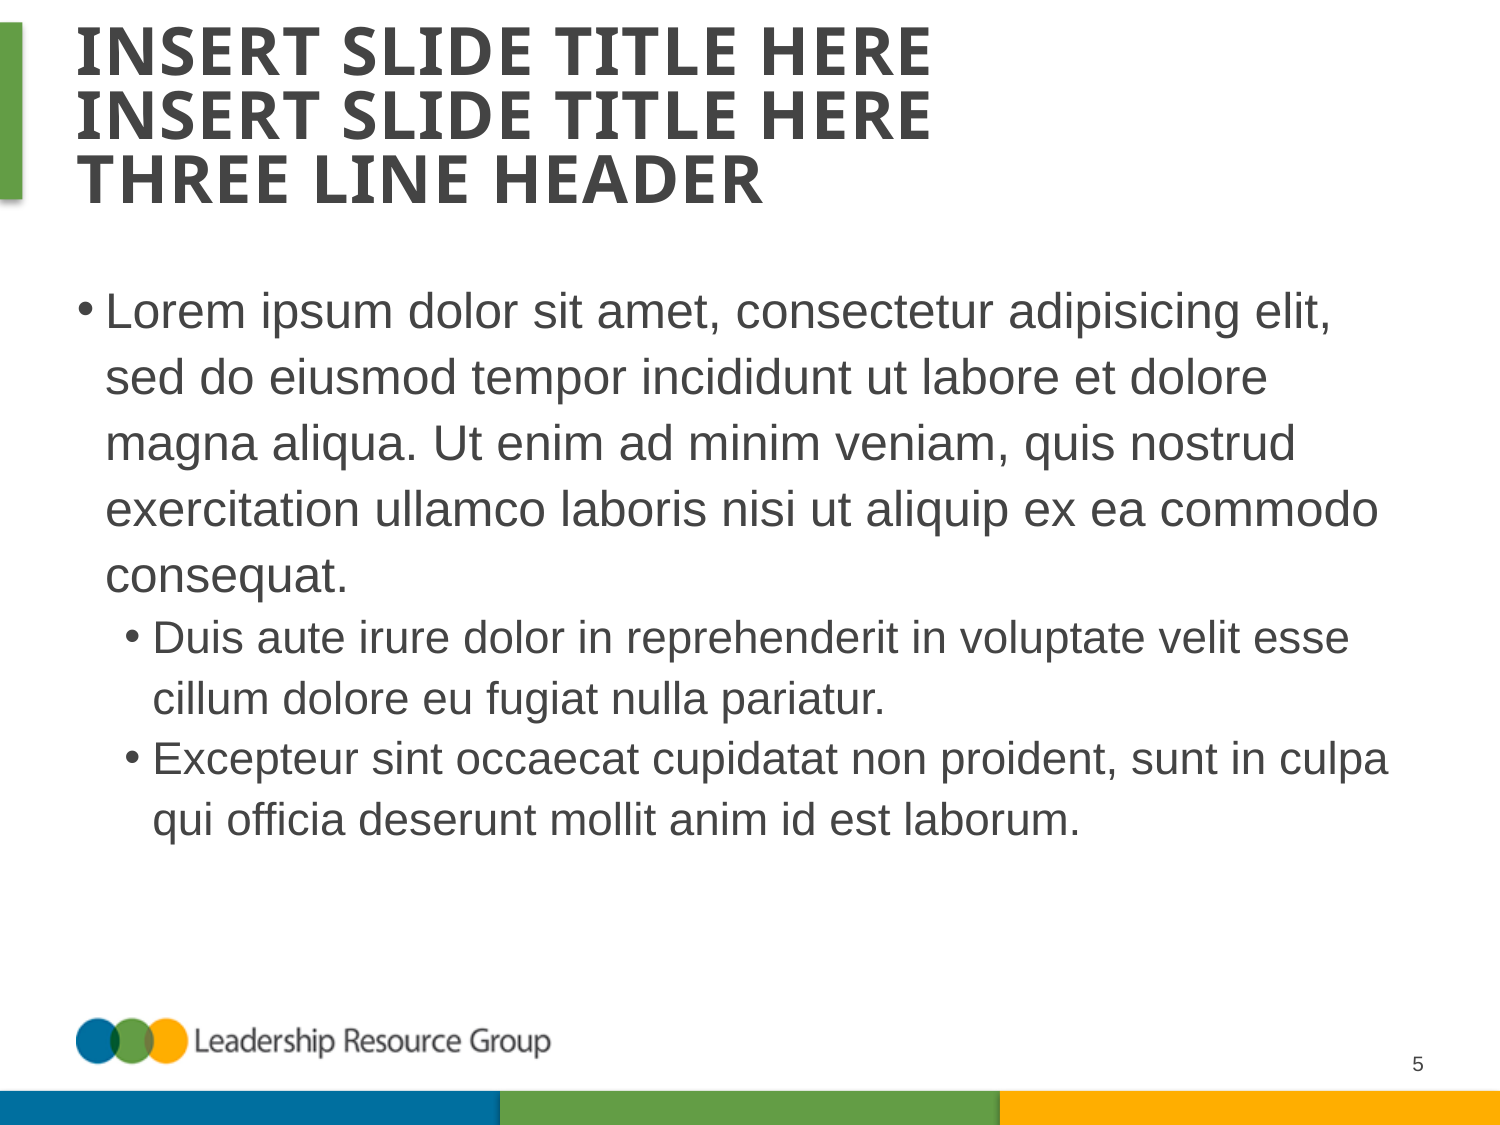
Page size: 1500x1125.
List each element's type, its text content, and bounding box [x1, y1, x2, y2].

list Lorem ipsum dolor sit amet, consectetur adipisicing elit, sed do eiusmod tempor incididunt ut labore et dolore magna aliqua. Ut enim ad minim veniam, quis nostrud exercitation ullamco laboris nisi ut aliquip ex ea commodo consequat. Duis aute irure dolor in reprehenderit in voluptate velit esse cillum dolore eu fugiat nulla pariatur. Excepteur sint occaecat cupidatat non proident, sunt in culpa qui officia deserunt mollit anim id est laborum. [76, 272, 1423, 937]
picture [76, 1013, 577, 1067]
title Insert Slide Title HERE Insert Slide Title HERE THREE LINE HEADER [76, 14, 1423, 224]
